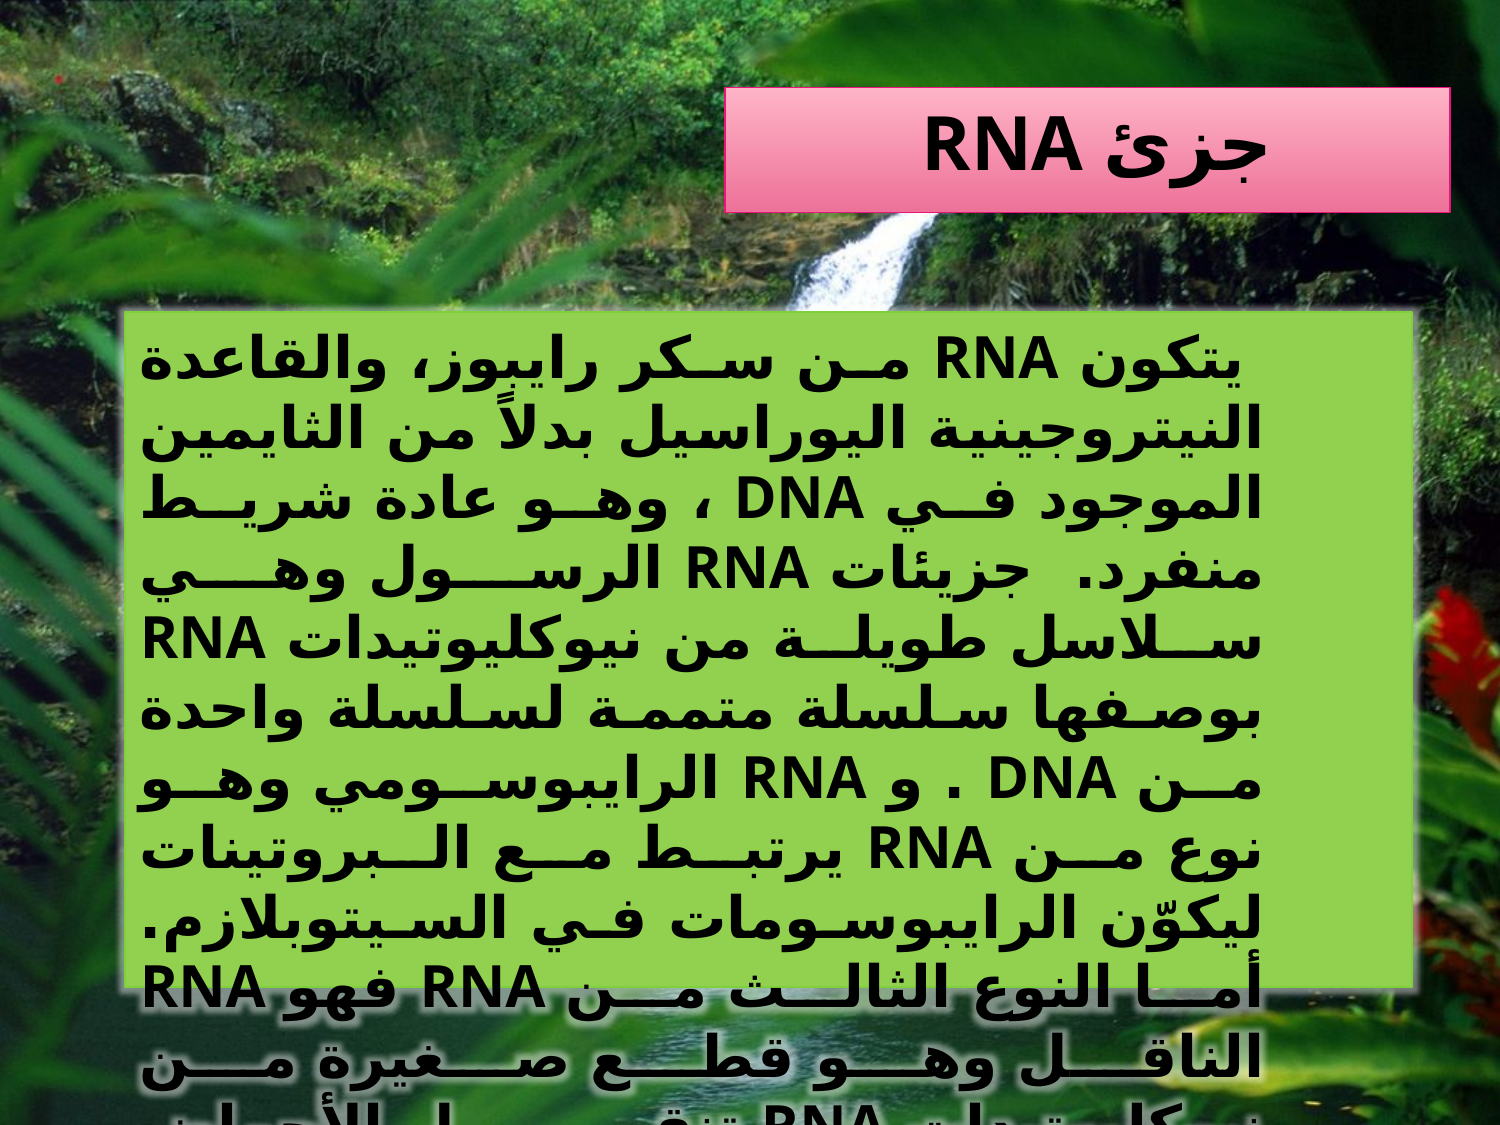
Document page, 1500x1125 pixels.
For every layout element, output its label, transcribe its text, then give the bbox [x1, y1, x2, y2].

text_box يتكون RNA من سكر رايبوز، والقاعدة النيتروجينية اليوراسيل بدلاً من الثايمين الموجود في DNA ، وهو عادة شريط منفرد. جزيئات RNA الرسول وهي سلاسل طويلة من نيوكليوتيدات RNA بوصفها سلسلة متممة لسلسلة واحدة من DNA . و RNA الرايبوسومي وهو نوع من RNA يرتبط مع البروتينات ليكوّن الرايبوسومات في السيتوبلازم. أما النوع الثالث من RNA فهو RNA الناقل وهو قطع صغيرة من نيوكليوتيدات RNA تنقل الأحماض الأمينية إلى الرايبوسومات. [124, 311, 1413, 988]
title جزئ RNA [724, 87, 1451, 213]
picture [0, 0, 1500, 1125]
